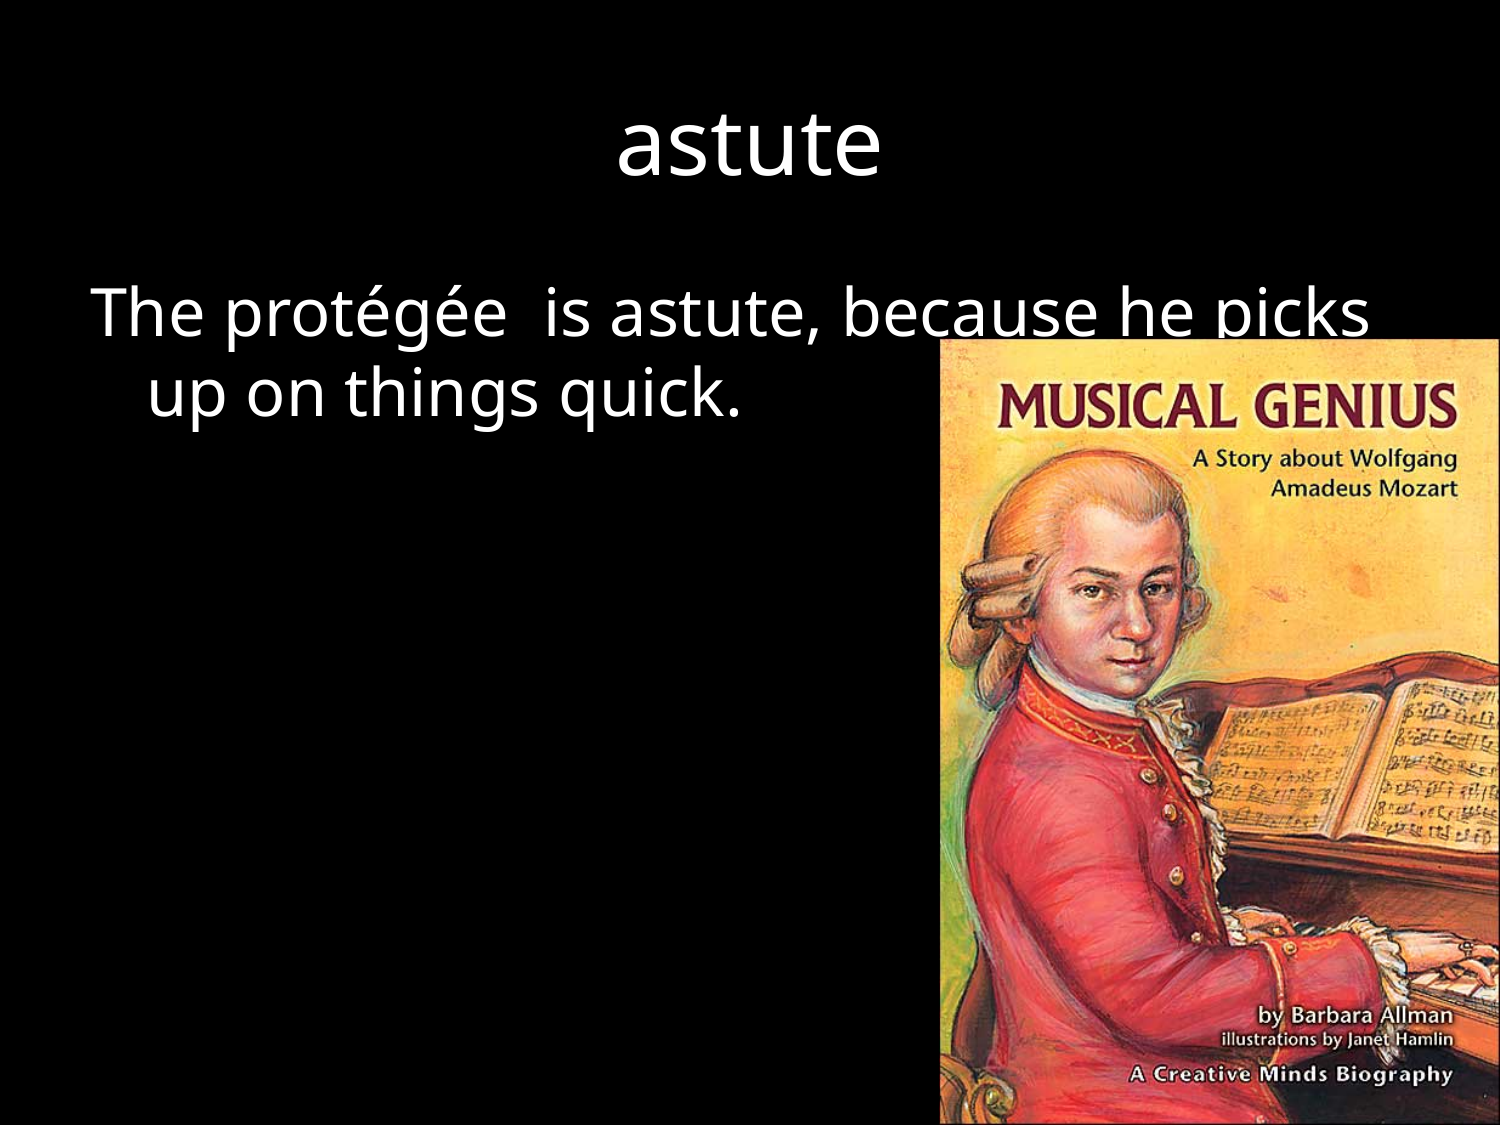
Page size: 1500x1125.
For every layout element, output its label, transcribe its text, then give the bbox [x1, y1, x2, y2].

picture [939, 338, 1500, 1125]
title astute [75, 45, 1425, 233]
list The protégée is astute, because he picks up on things quick. [75, 262, 1425, 1005]
